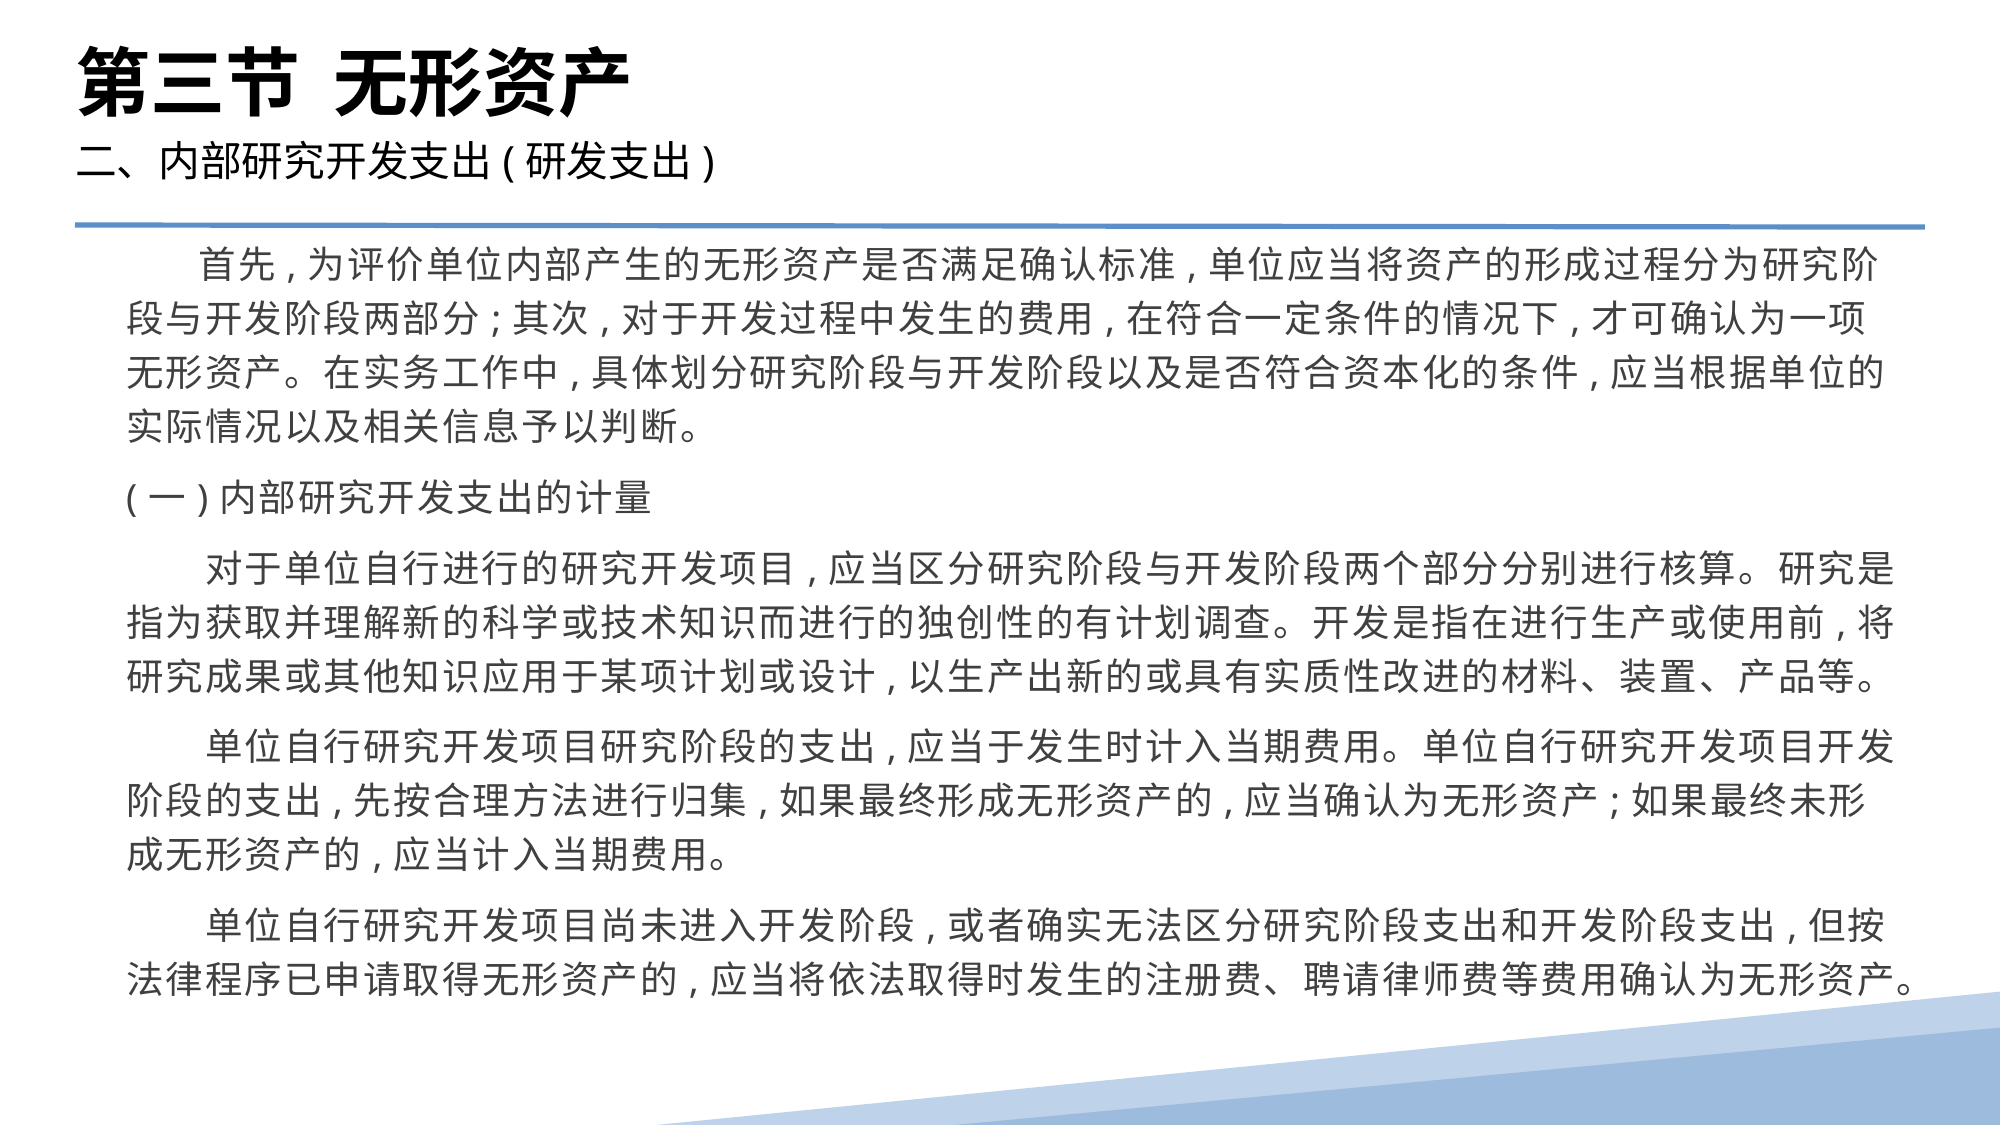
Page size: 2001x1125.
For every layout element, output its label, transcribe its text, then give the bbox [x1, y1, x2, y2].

text_box 二、内部研究开发支出(研发支出) [75, 124, 1925, 200]
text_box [74, 224, 1925, 228]
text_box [656, 991, 2000, 1125]
text_box 第三节 无形资产 [75, 24, 1925, 124]
text_box 首先,为评价单位内部产生的无形资产是否满足确认标准,单位应当将资产的形成过程分为研究阶段与开发阶段两部分;其次,对于开发过程中发生的费用,在符合一定条件的情况下,才可确认为一项无形资产。在实务工作中,具体划分研究阶段与开发阶段以及是否符合资本化的条件,应当根据单位的实际情况以及相关信息予以判断。 (一)内部研究开发支出的计量 对于单位自行进行的研究开发项目,应当区分研究阶段与开发阶段两个部分分别进行核算。研究是指为获取并理解新的科学或技术知识而进行的独创性的有计划调查。开发是指在进行生产或使用前,将研究成果或其他知识应用于某项计划或设计,以生产出新的或具有实质性改进的材料、装置、产品等。 单位自行研究开发项目研究阶段的支出,应当于发生时计入当期费用。单位自行研究开发项目开发阶段的支出,先按合理方法进行归集,如果最终形成无形资产的,应当确认为无形资产;如果最终未形成无形资产的,应当计入当期费用。 单位自行研究开发项目尚未进入开发阶段,或者确实无法区分研究阶段支出和开发阶段支出,但按法律程序已申请取得无形资产的,应当将依法取得时发生的注册费、聘请律师费等费用确认为无形资产。 [115, 228, 1911, 1006]
